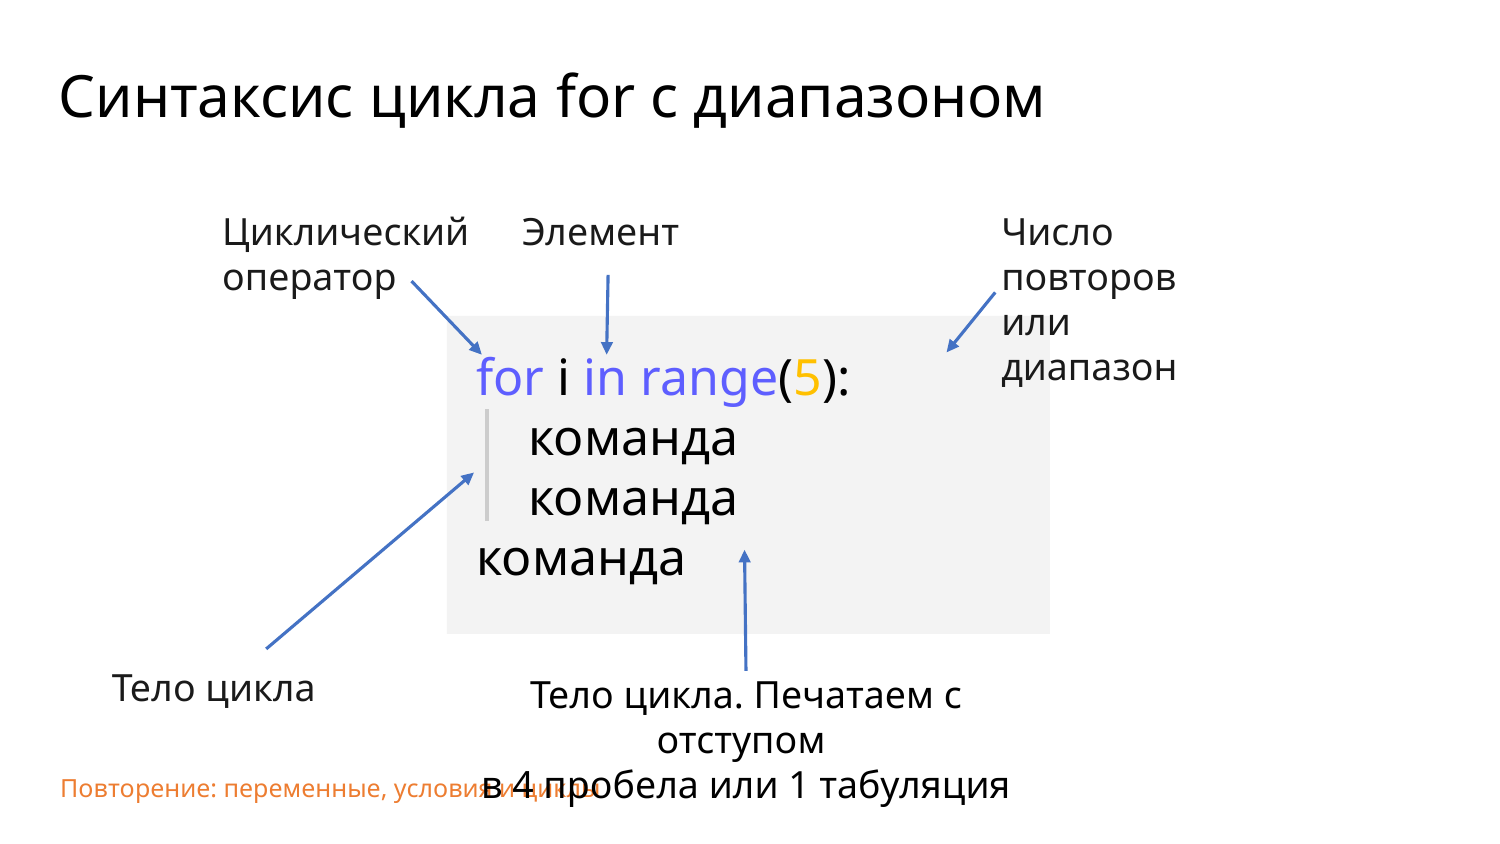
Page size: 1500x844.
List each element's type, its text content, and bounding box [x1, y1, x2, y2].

subtitle Повторение: переменные, условия и циклы [60, 767, 1233, 813]
text_box for i in range(5): команда команда команда [446, 315, 1050, 634]
text_box [59, 59, 1444, 195]
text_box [411, 281, 482, 355]
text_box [266, 472, 474, 649]
text_box Число повторов или диапазон [1001, 207, 1253, 312]
text_box Тело цикла [96, 648, 436, 713]
text_box Циклический оператор [221, 207, 521, 294]
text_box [946, 292, 996, 353]
text_box Синтаксис цикла for c диапазоном [58, 59, 1223, 127]
text_box Тело цикла. Печатаем с отступом в 4 пробела или 1 табуляция [455, 670, 1037, 756]
text_box Элемент [521, 207, 867, 294]
